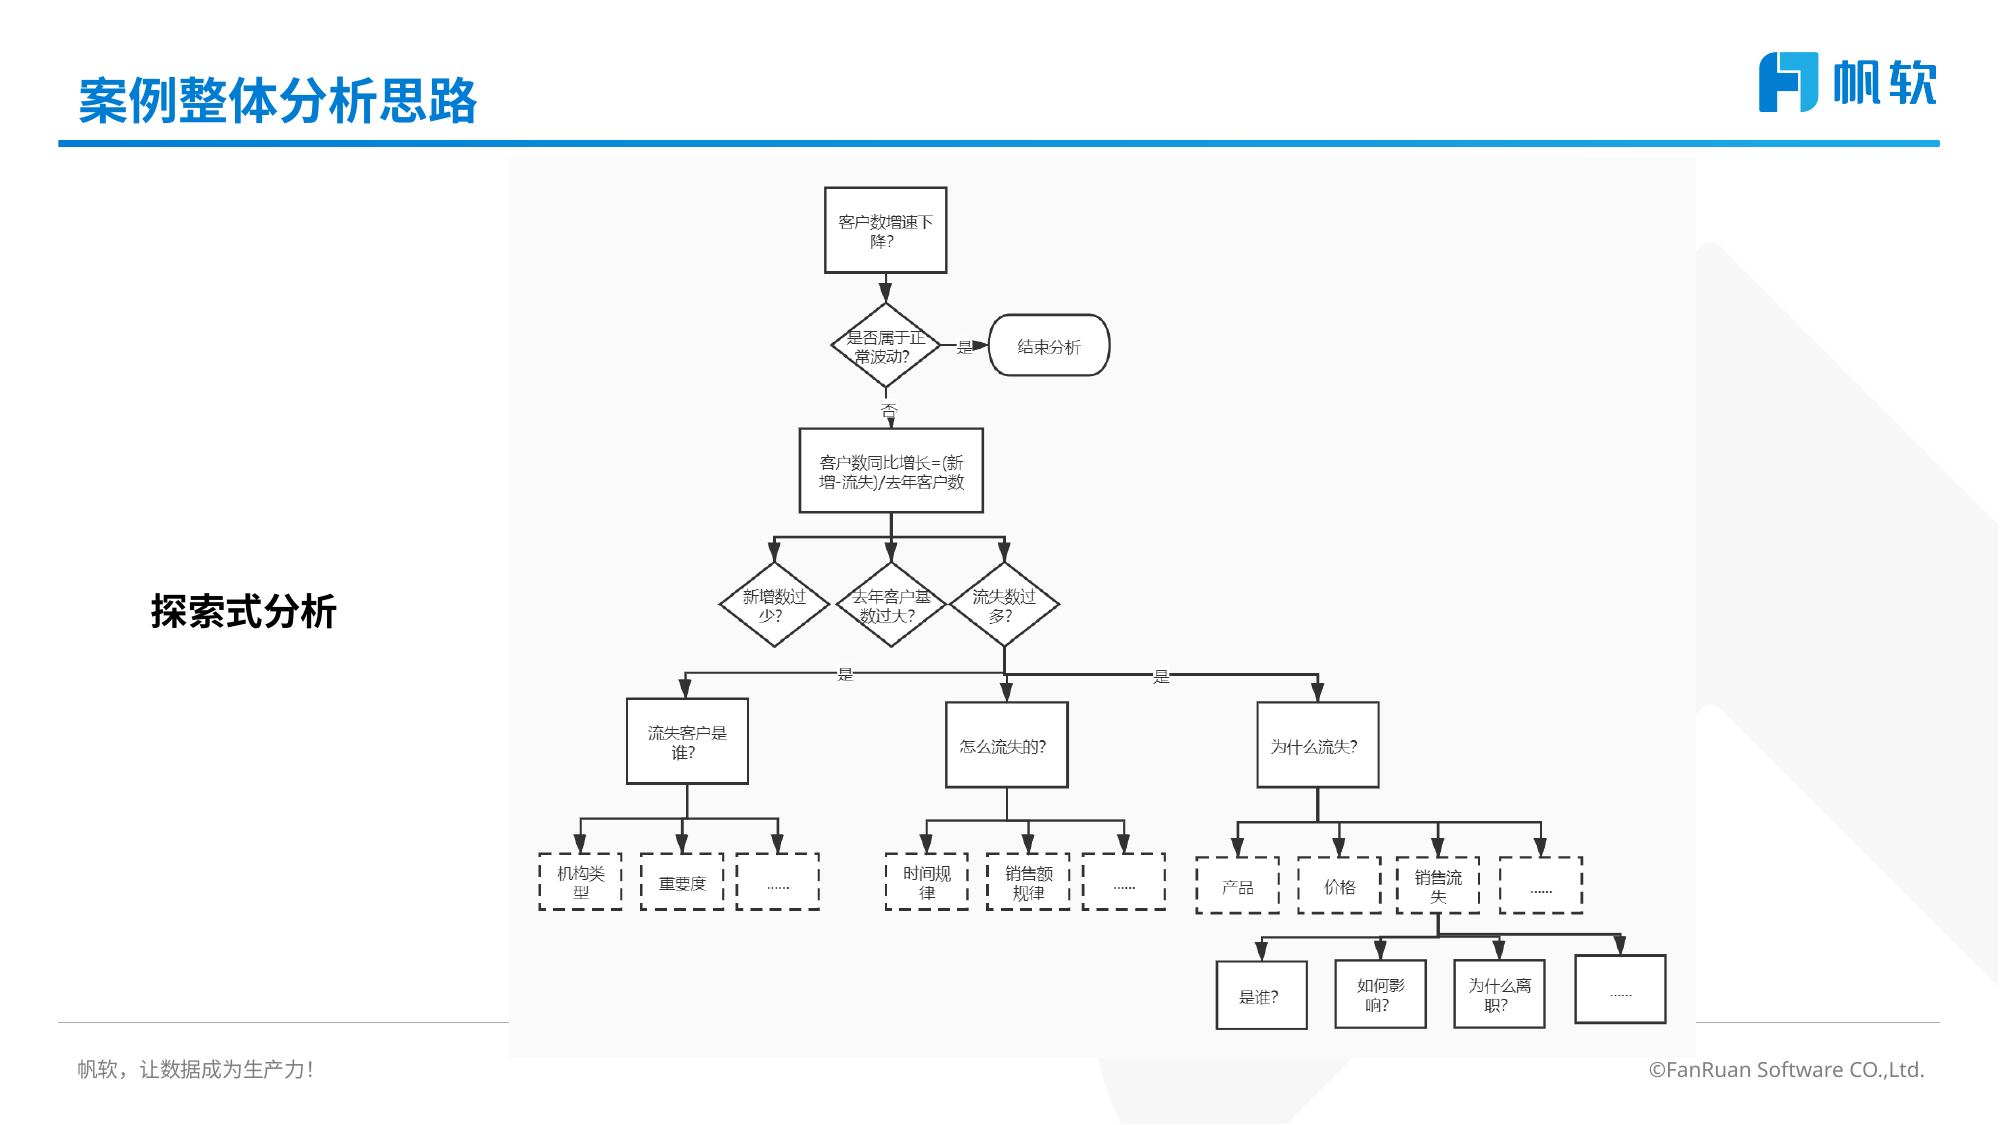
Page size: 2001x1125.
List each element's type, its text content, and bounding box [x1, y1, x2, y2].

title 案例整体分析思路 [63, 67, 1696, 139]
text_box 探索式分析 [136, 580, 354, 641]
picture [0, 0, 1999, 1125]
